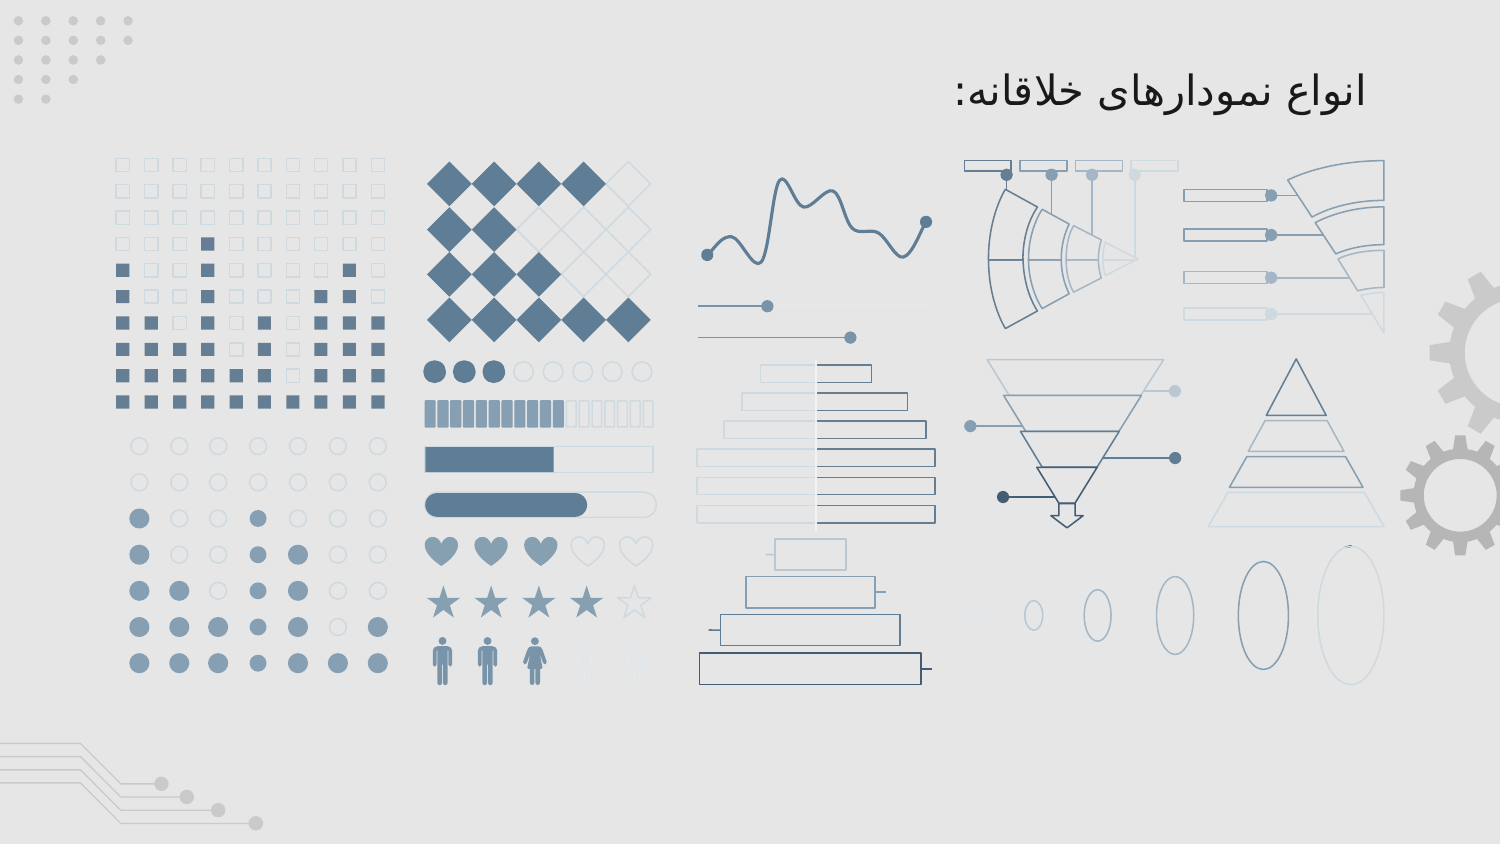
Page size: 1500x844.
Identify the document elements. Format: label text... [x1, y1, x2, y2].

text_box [698, 305, 934, 338]
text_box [426, 585, 652, 618]
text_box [970, 359, 1176, 528]
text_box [699, 538, 933, 685]
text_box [1183, 160, 1385, 334]
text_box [424, 446, 654, 473]
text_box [432, 636, 647, 686]
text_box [424, 491, 657, 518]
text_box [424, 361, 652, 382]
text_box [115, 428, 395, 686]
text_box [426, 161, 651, 343]
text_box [696, 359, 936, 533]
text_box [424, 536, 654, 567]
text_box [115, 158, 385, 409]
text_box انواع نمودارهای خلاقانه: [117, 49, 1382, 129]
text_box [424, 400, 654, 428]
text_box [698, 158, 934, 282]
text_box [964, 160, 1179, 329]
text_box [946, 546, 1385, 685]
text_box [1208, 358, 1385, 527]
